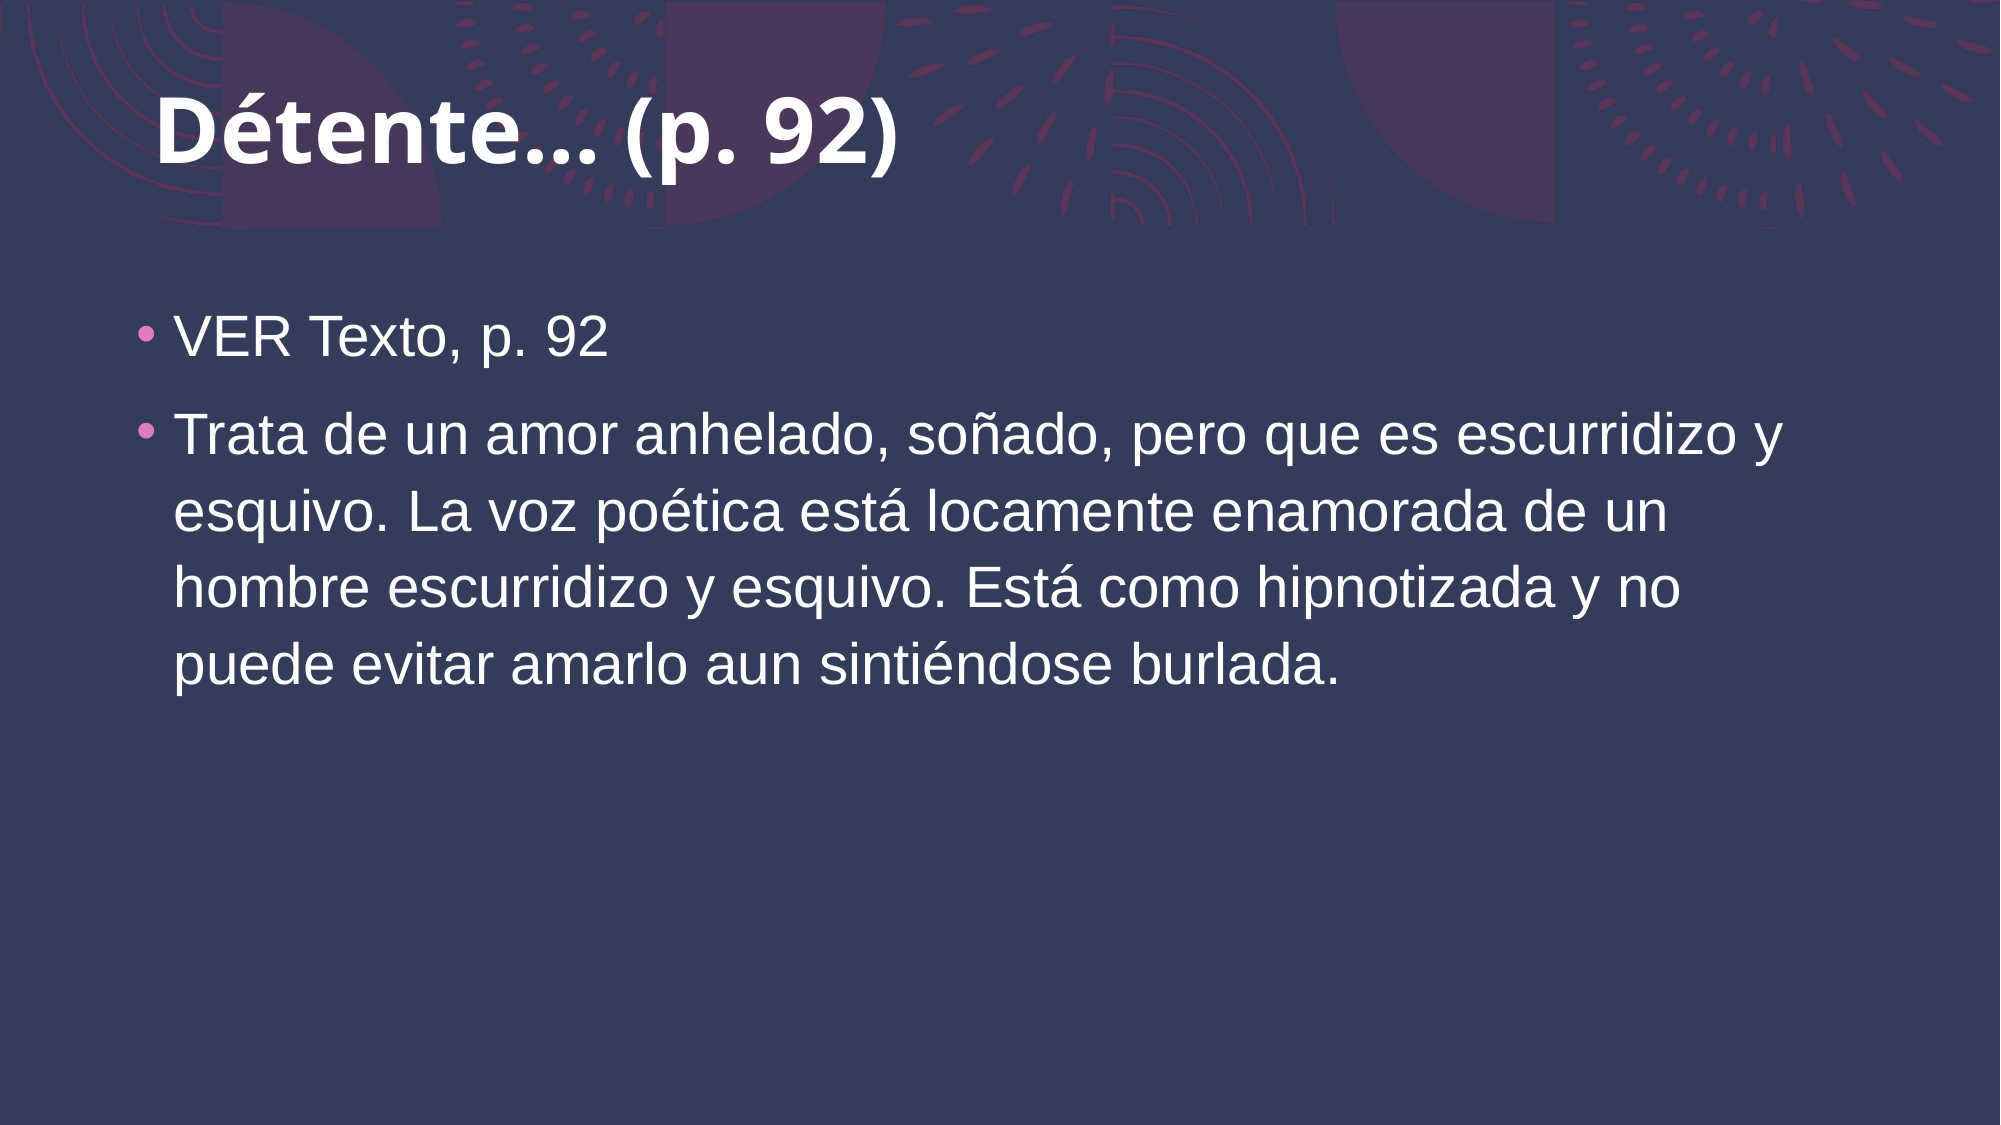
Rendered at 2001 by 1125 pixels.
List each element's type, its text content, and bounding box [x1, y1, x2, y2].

title Détente… (p. 92) [137, 22, 1863, 233]
list VER Texto, p. 92 Trata de un amor anhelado, soñado, pero que es escurridizo y esquivo. La voz poética está locamente enamorada de un hombre escurridizo y esquivo. Está como hipnotizada y no puede evitar amarlo aun sintiéndose burlada. [121, 283, 1863, 1009]
